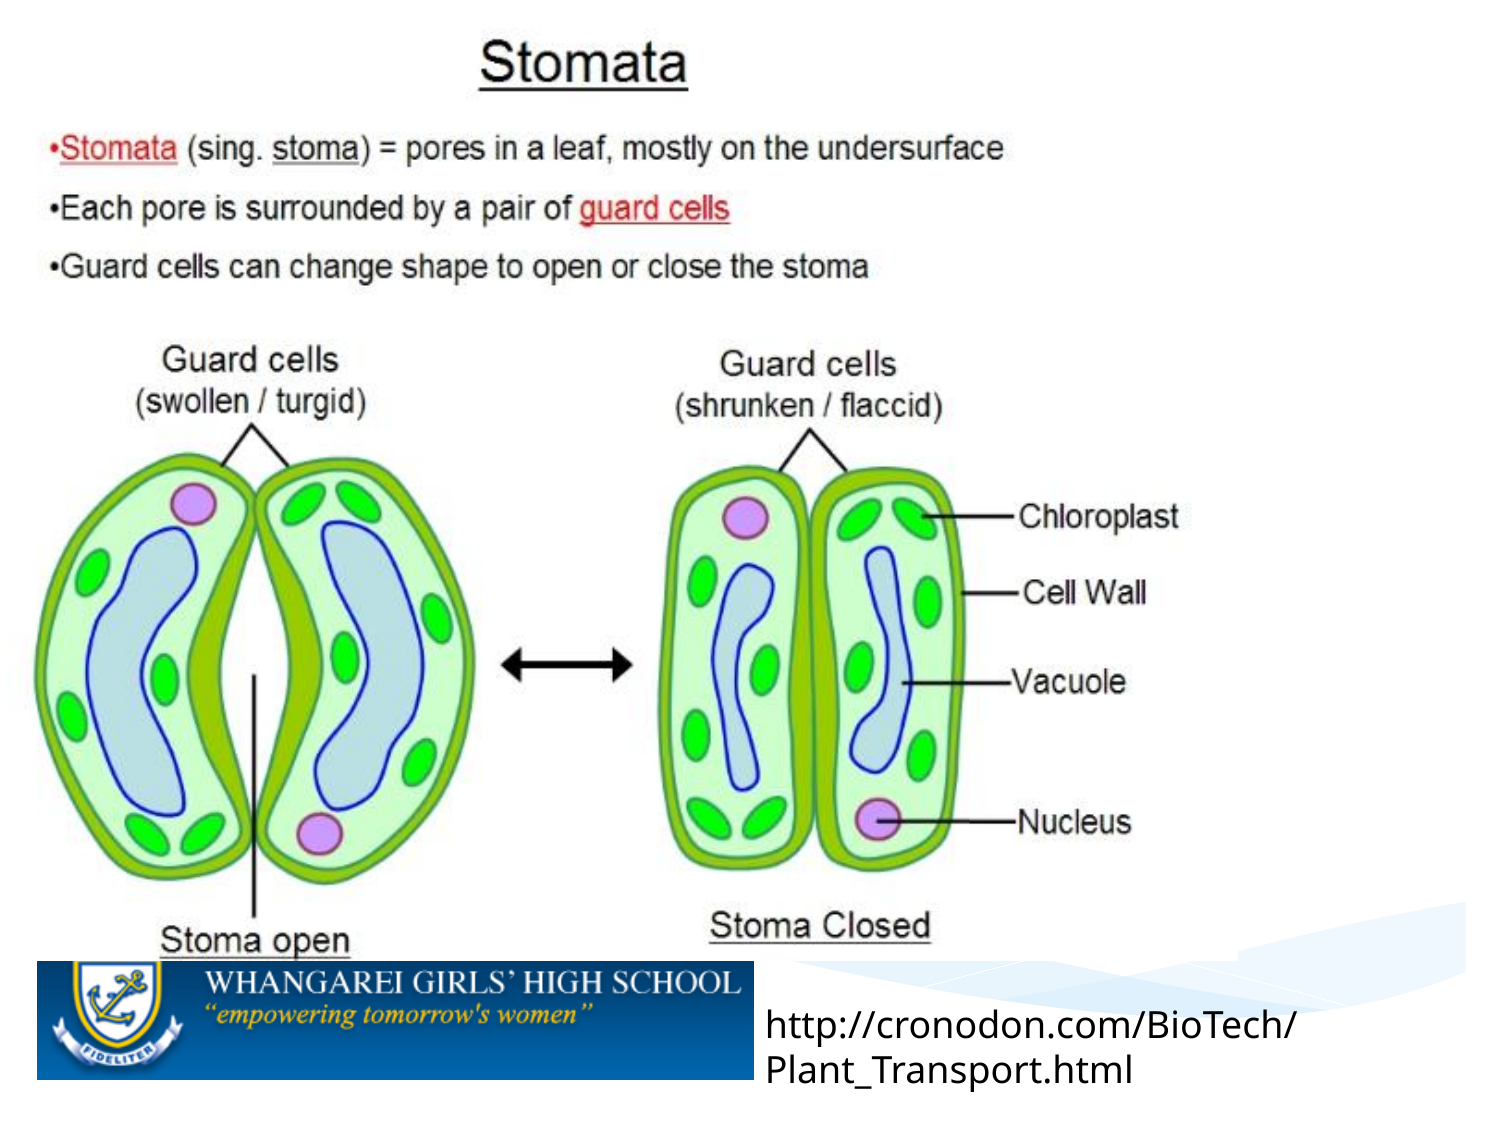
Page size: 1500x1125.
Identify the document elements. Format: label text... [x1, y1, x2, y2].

picture [1, 0, 1238, 1080]
text_box http://cronodon.com/BioTech/Plant_Transport.html [749, 993, 1500, 1099]
